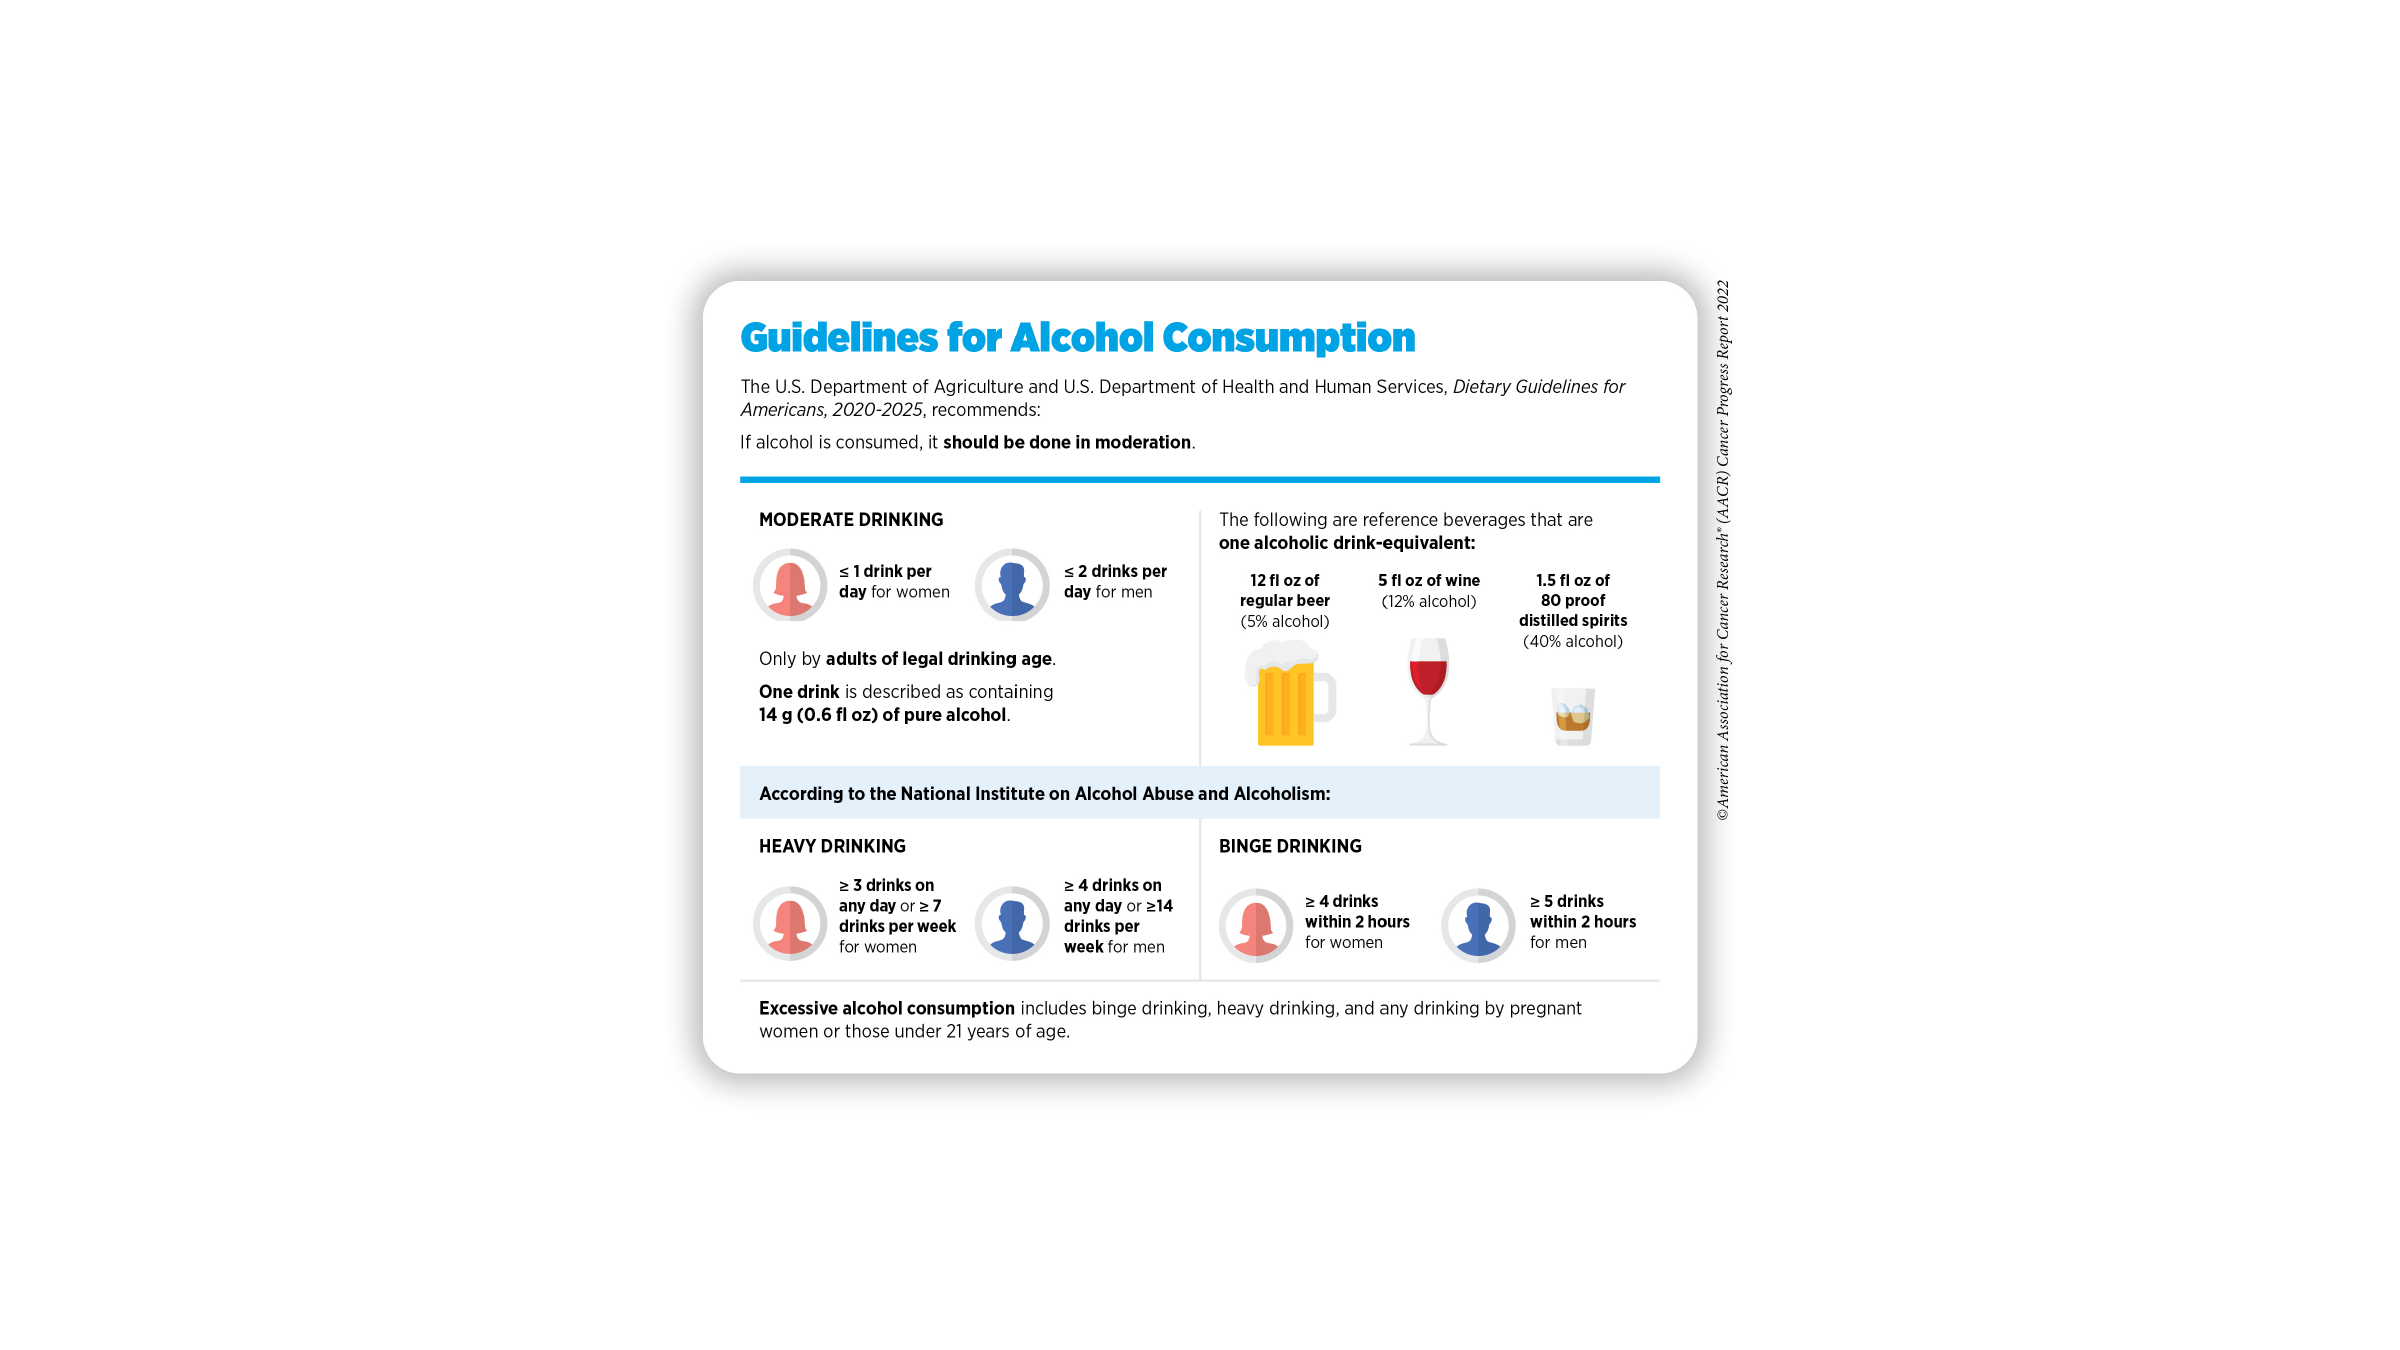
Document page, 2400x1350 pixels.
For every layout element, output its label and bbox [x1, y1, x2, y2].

picture [646, 224, 1754, 1125]
